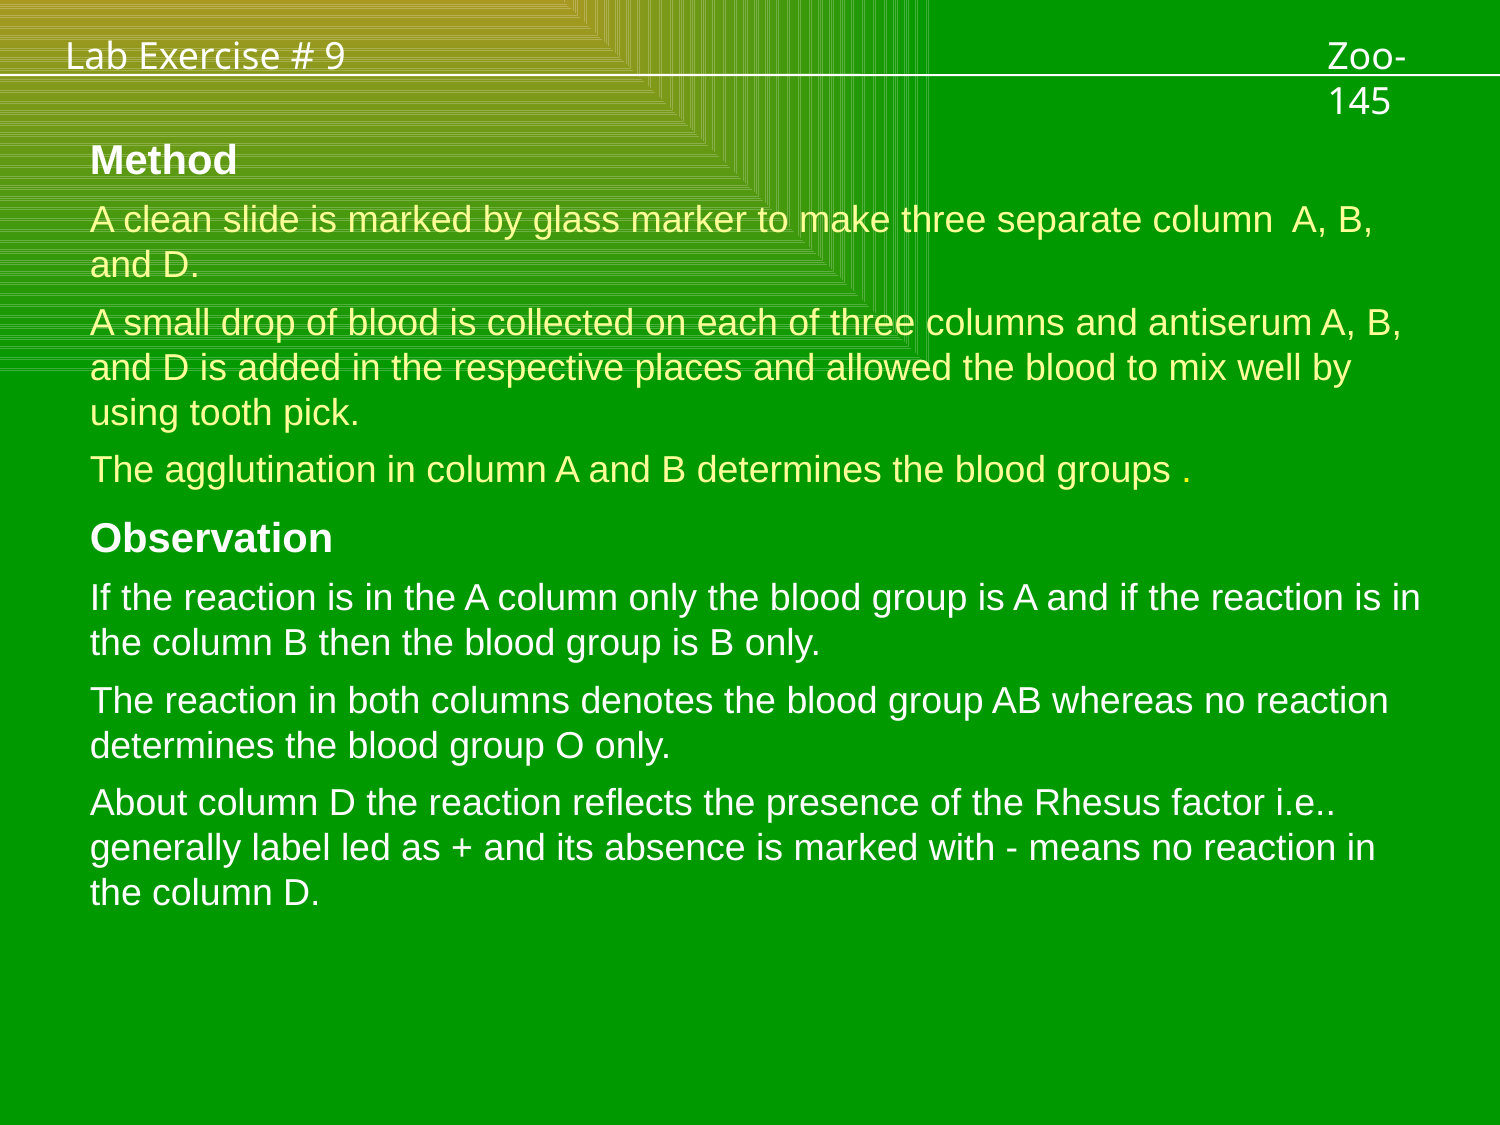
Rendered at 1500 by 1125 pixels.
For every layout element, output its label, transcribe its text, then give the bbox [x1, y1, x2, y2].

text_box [0, 24, 1500, 86]
text_box Method A clean slide is marked by glass marker to make three separate column A, B, and D. A small drop of blood is collected on each of three columns and antiserum A, B, and D is added in the respective places and allowed the blood to mix well by using tooth pick. The agglutination in column A and B determines the blood groups . Observation If the reaction is in the A column only the blood group is A and if the reaction is in the column B then the blood group is B only. The reaction in both columns denotes the blood group AB whereas no reaction determines the blood group O only. About column D the reaction reflects the presence of the Rhesus factor i.e.. generally label led as + and its absence is marked with - means no reaction in the column D. [74, 125, 1438, 979]
